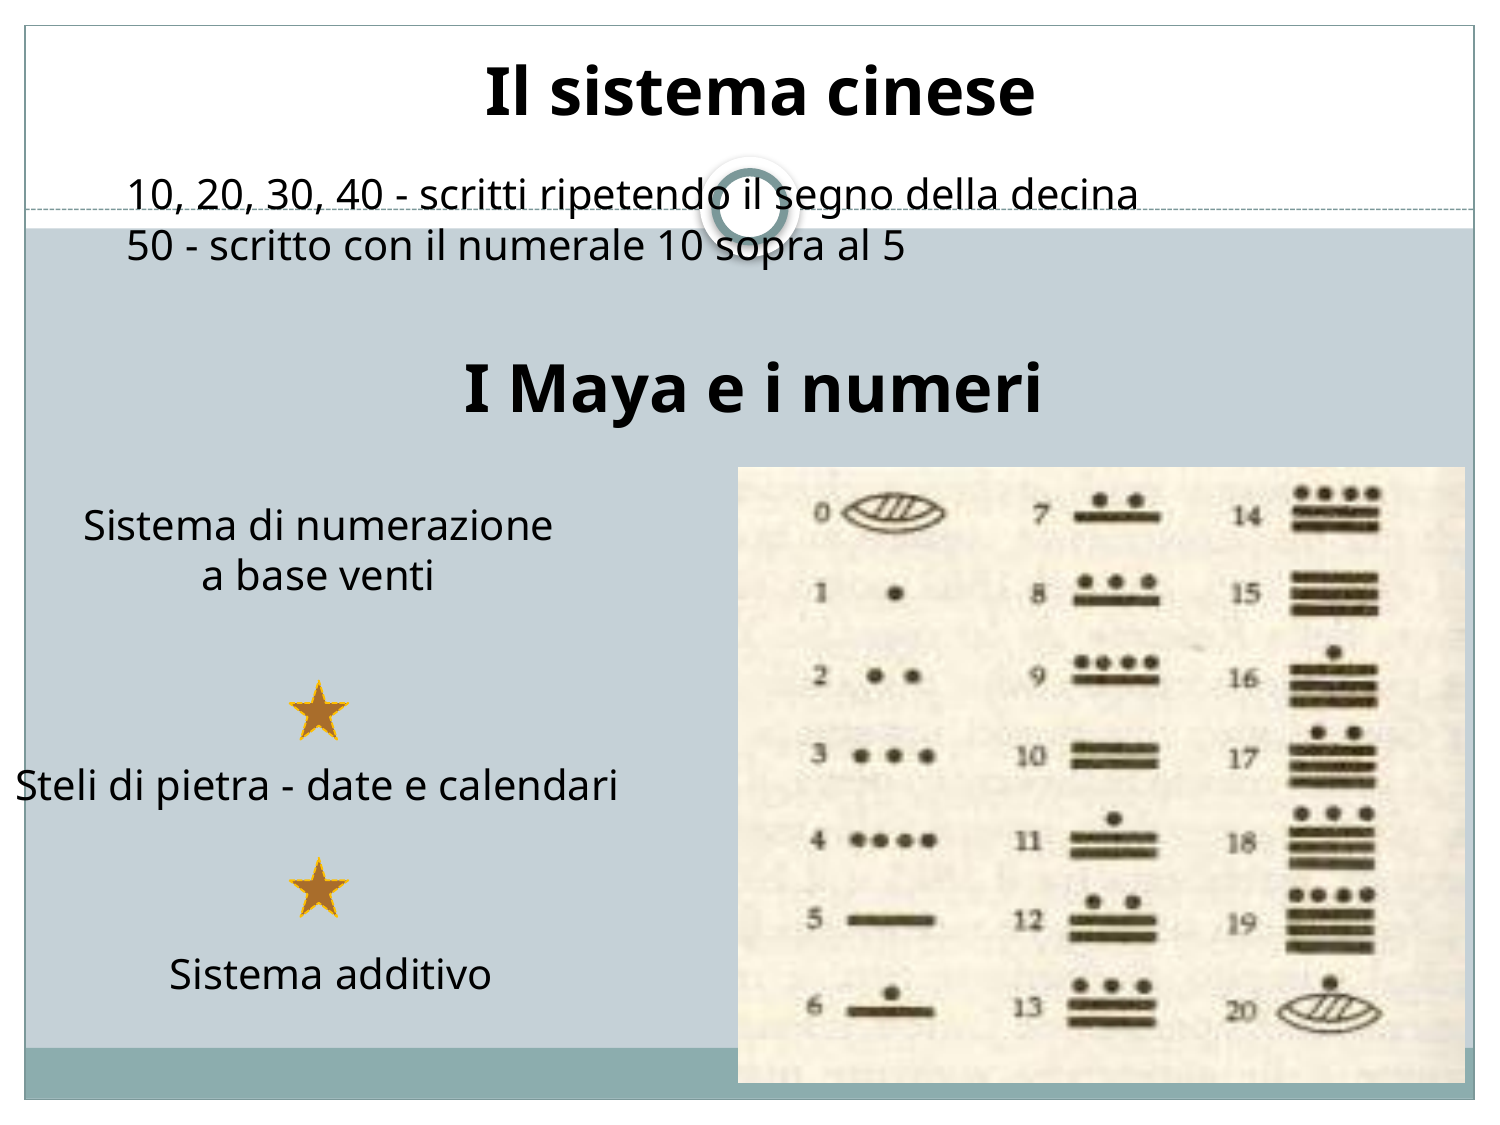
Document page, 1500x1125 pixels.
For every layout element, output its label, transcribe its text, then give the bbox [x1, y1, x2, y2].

text_box Steli di pietra - date e calendari [0, 751, 731, 817]
text_box Il sistema cinese [442, 41, 1081, 137]
text_box [288, 679, 350, 741]
picture [737, 467, 1465, 1083]
text_box I Maya e i numeri [450, 338, 1059, 433]
text_box 10, 20, 30, 40 - scritti ripetendo il segno della decina 50 - scritto con il numerale 10 sopra al 5 [112, 160, 1317, 276]
text_box Sistema di numerazione a base venti [64, 491, 573, 607]
text_box Sistema additivo [154, 940, 519, 1006]
text_box [288, 856, 350, 918]
